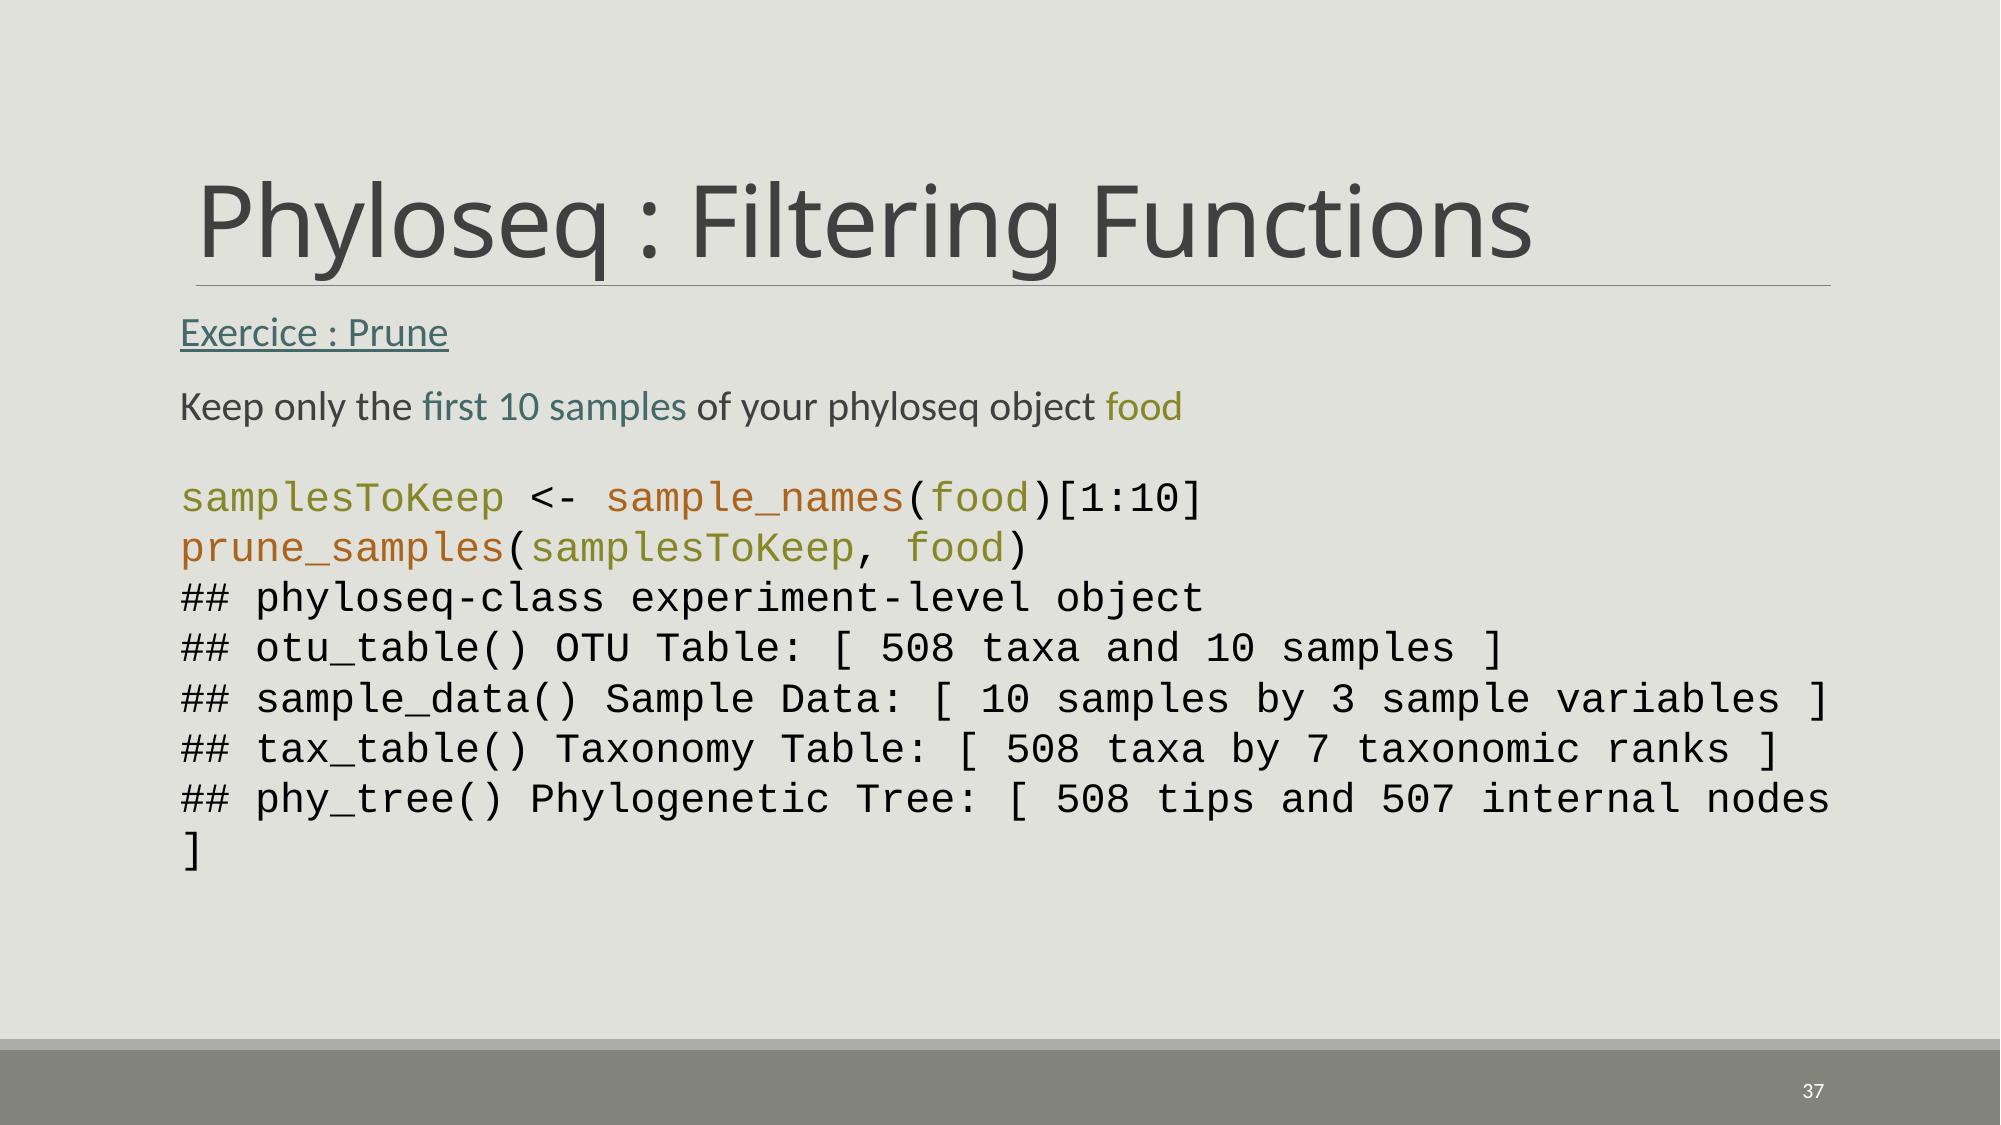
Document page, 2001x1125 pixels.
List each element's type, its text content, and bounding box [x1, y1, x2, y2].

slide_number 37 [1624, 1059, 1840, 1120]
list Exercice : Prune Keep only the first 10 samples of your phyloseq object food [180, 302, 1830, 462]
title Phyloseq : Filtering Functions [180, 47, 1830, 285]
text_box samplesToKeep <- sample_names(food)[1:10] prune_samples(samplesToKeep, food) ## phyloseq-class experiment-level object ## otu_table() OTU Table: [ 508 taxa and 10 samples ] ## sample_data() Sample Data: [ 10 samples by 3 sample variables ] ## tax_table() Taxonomy Table: [ 508 taxa by 7 taxonomic ranks ] ## phy_tree() Phylogenetic Tree: [ 508 tips and 507 internal nodes ] [179, 462, 1830, 1041]
